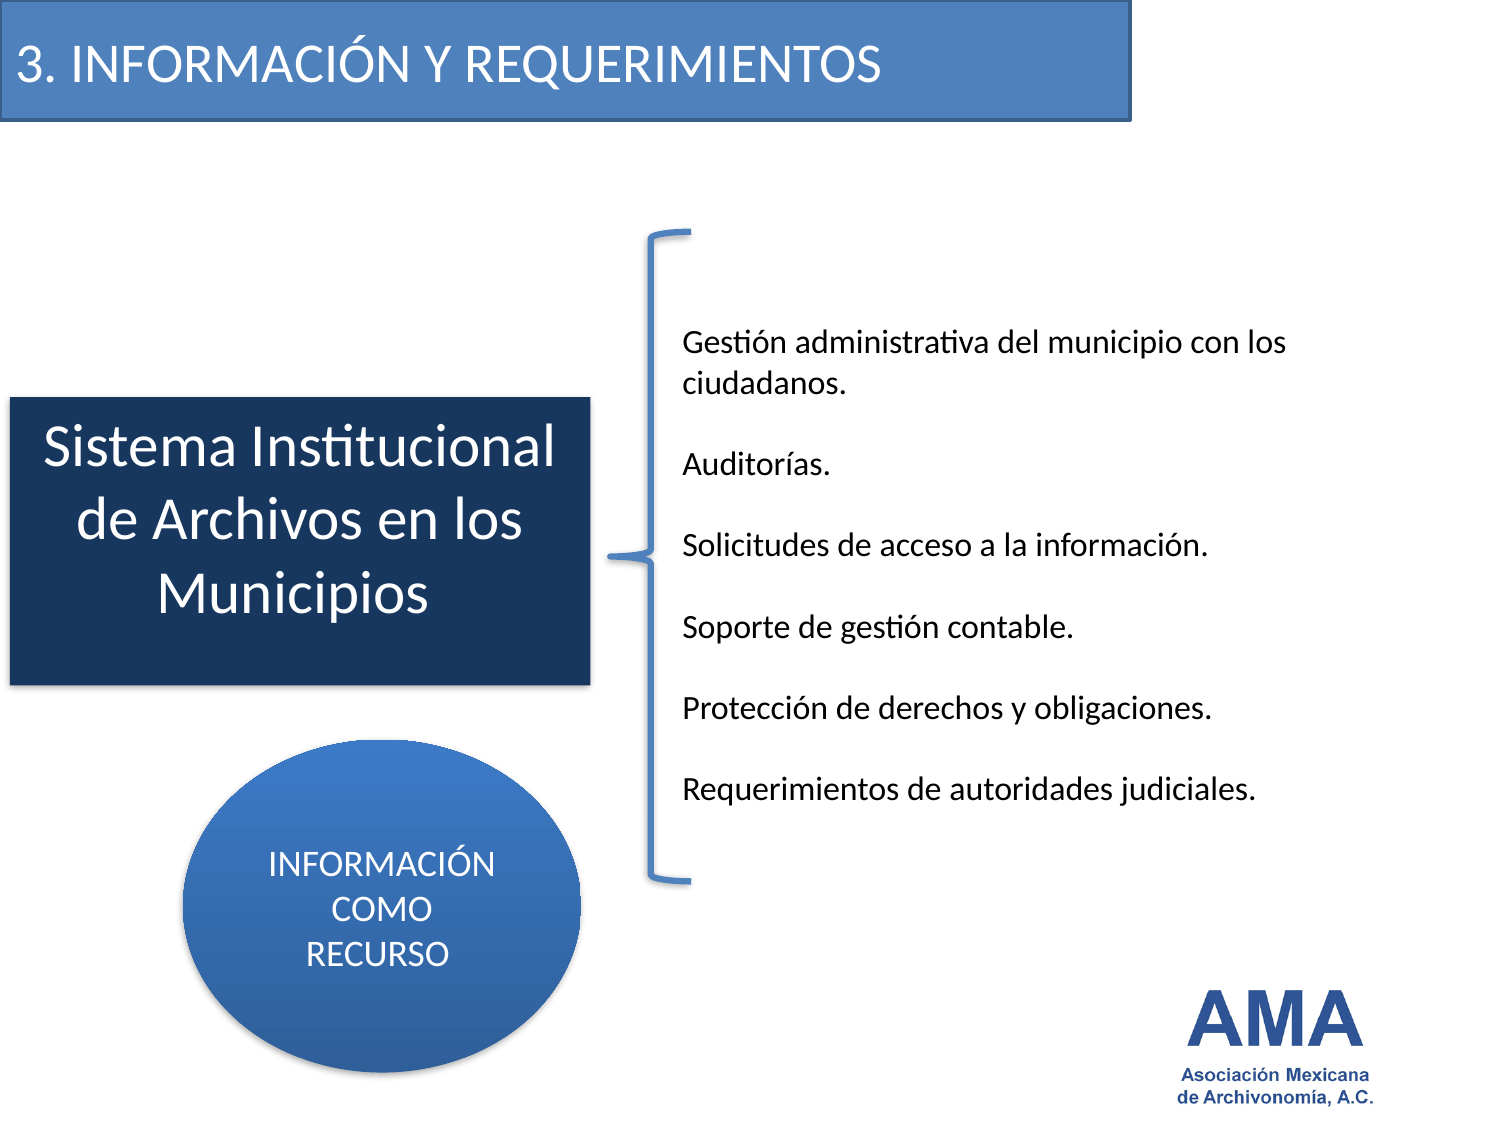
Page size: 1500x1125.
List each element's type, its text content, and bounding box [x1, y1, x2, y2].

text_box 3. INFORMACIÓN Y REQUERIMIENTOS [0, 0, 1132, 122]
picture [1163, 957, 1387, 1125]
title Gestión administrativa del municipio con los ciudadanos. Auditorías. Solicitudes de acceso a la información. Soporte de gestión contable. Protección de derechos y obligaciones. Requerimientos de autoridades judiciales. [667, 312, 1449, 896]
text_box INFORMACIÓN COMO RECURSO [183, 739, 582, 1073]
list Sistema Institucional de Archivos en los Municipios [9, 397, 591, 686]
text_box [607, 228, 692, 885]
